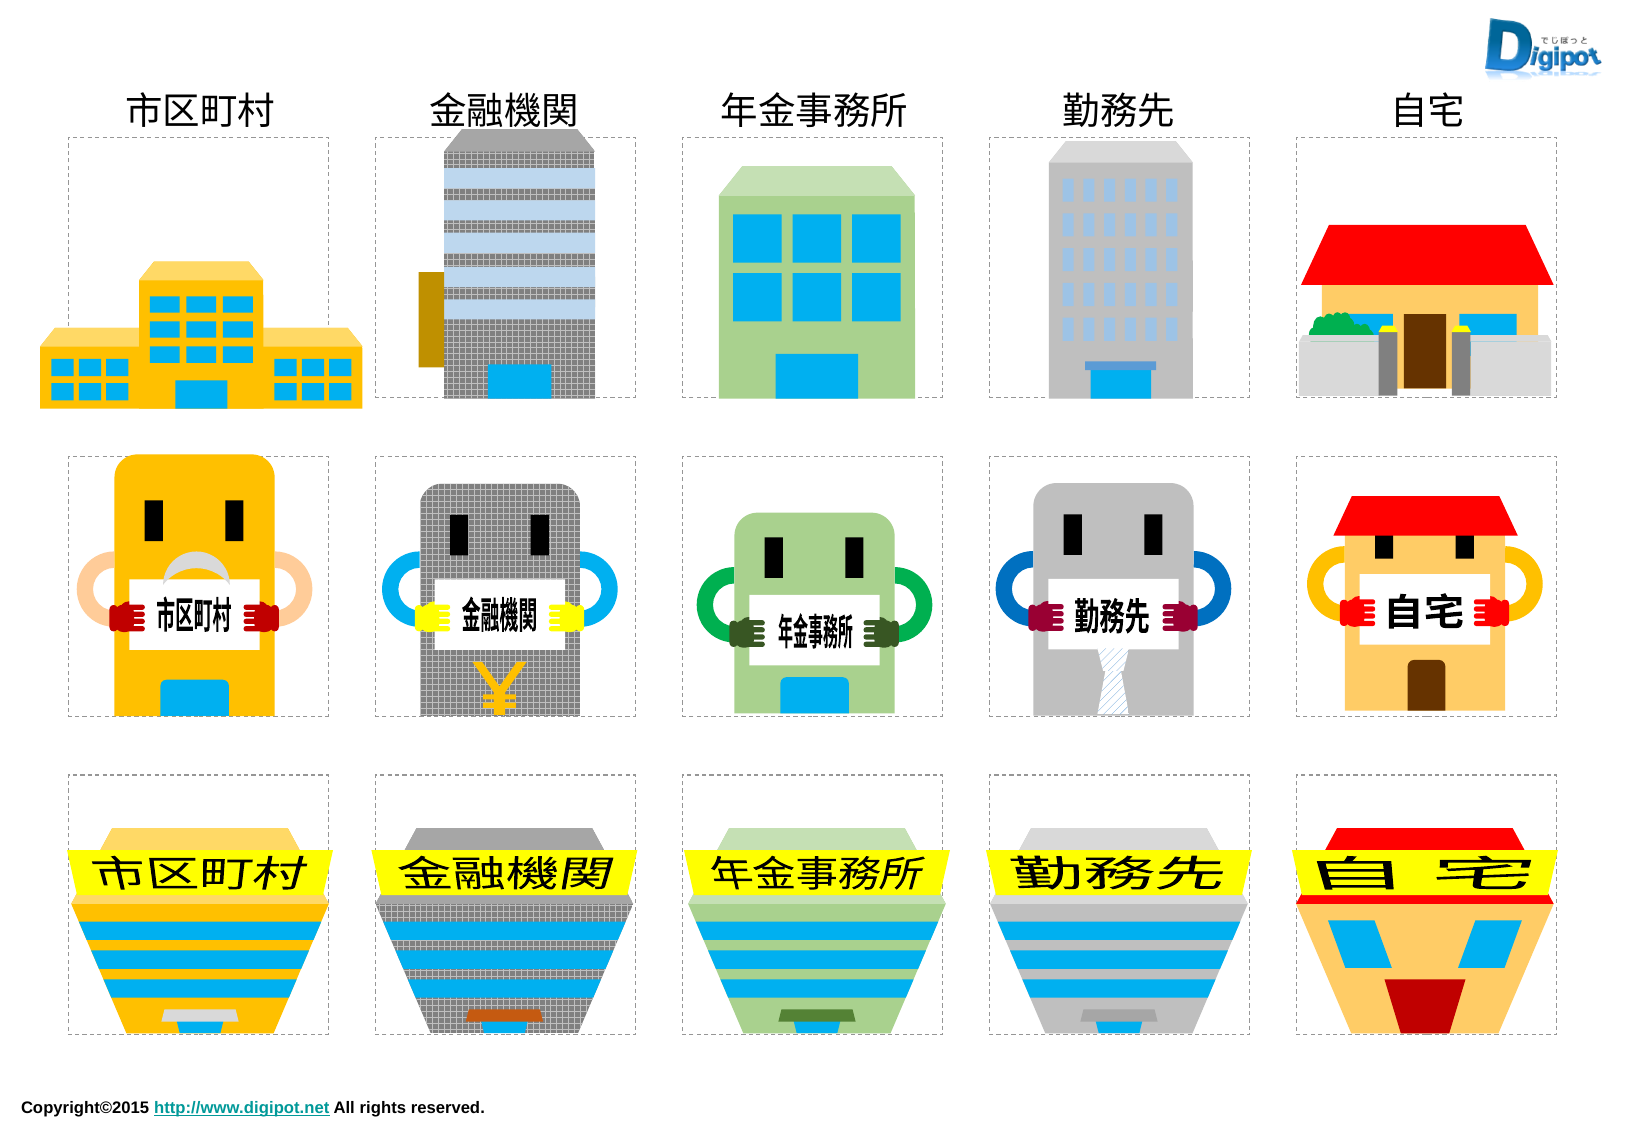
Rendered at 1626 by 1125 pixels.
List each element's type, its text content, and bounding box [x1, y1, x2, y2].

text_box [1306, 495, 1544, 711]
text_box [381, 483, 619, 717]
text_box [1048, 140, 1194, 399]
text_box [66, 827, 334, 1034]
text_box 市区町村 [110, 79, 290, 139]
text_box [1298, 224, 1554, 397]
text_box 金融機関 [414, 79, 595, 131]
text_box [985, 827, 1253, 1034]
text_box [696, 512, 933, 714]
text_box 勤務先 [1047, 79, 1191, 139]
picture [1485, 18, 1602, 82]
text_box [418, 128, 596, 399]
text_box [718, 166, 916, 399]
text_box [371, 827, 638, 1034]
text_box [995, 482, 1232, 716]
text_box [683, 827, 951, 1034]
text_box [76, 454, 313, 717]
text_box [39, 261, 363, 409]
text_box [1291, 827, 1559, 1034]
text_box 自宅 [1375, 79, 1480, 139]
text_box 年金事務所 [706, 79, 924, 139]
